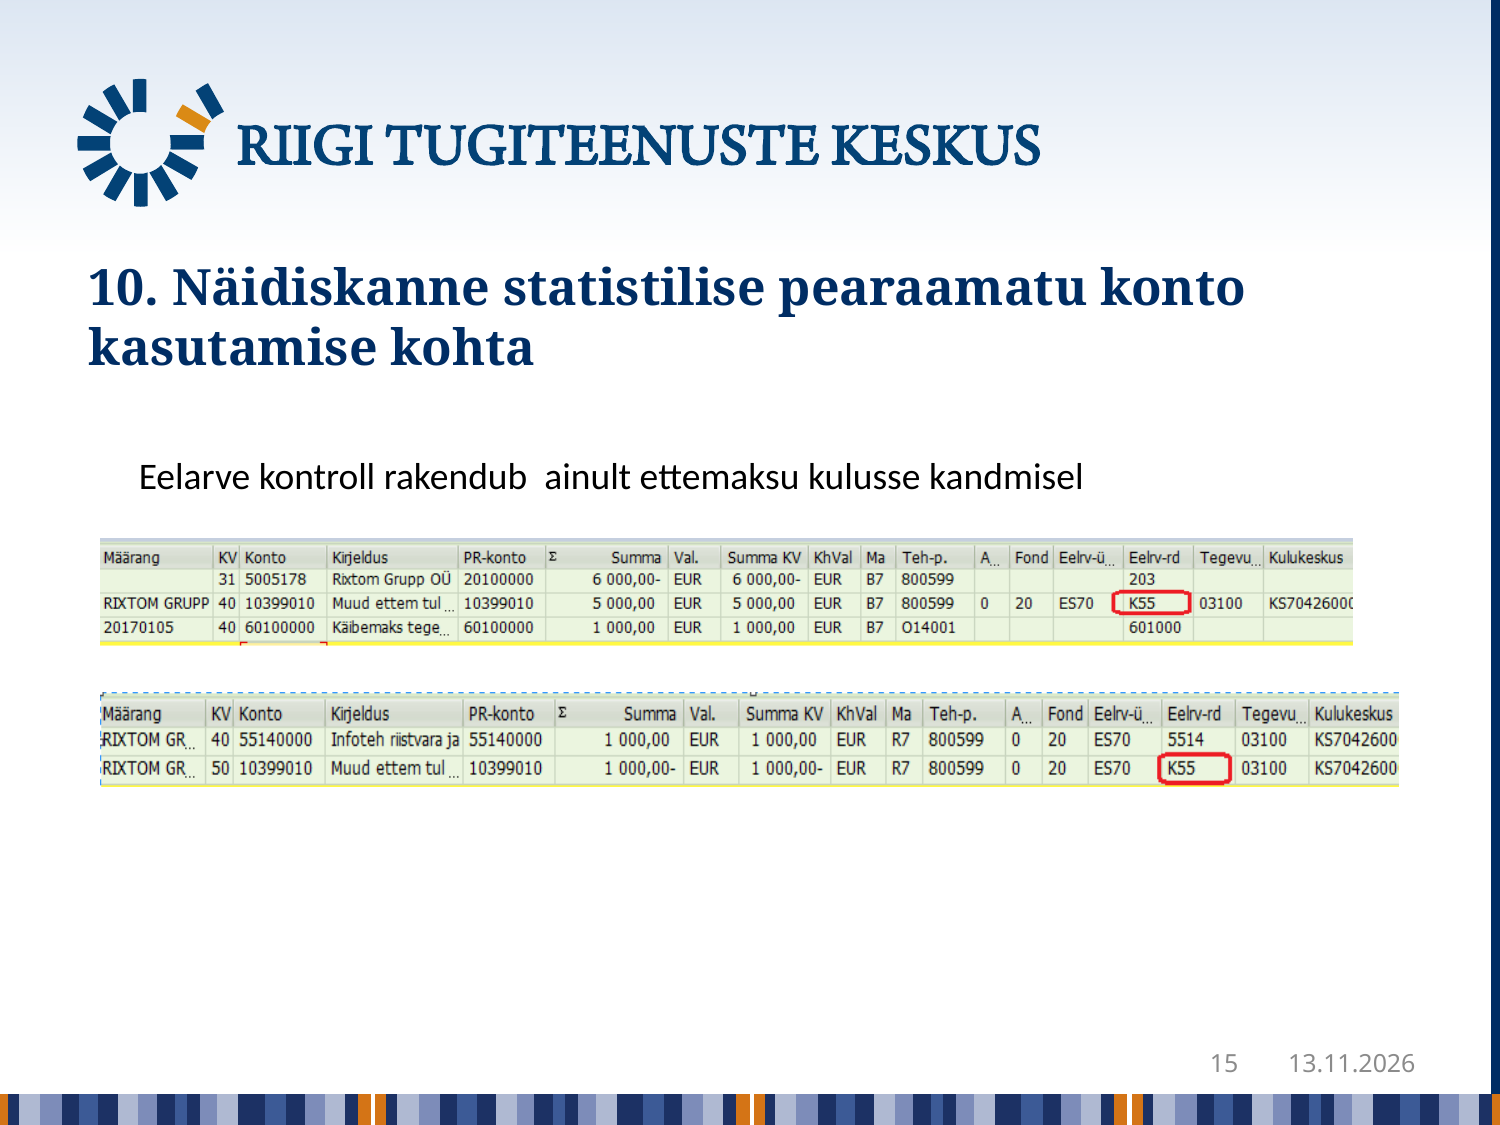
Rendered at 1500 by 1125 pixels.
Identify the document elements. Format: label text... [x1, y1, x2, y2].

slide_number 15 [1139, 1035, 1254, 1095]
title 10. Näidiskanne statistilise pearaamatu konto kasutamise kohta [88, 255, 1439, 384]
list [100, 538, 1353, 647]
text_box Eelarve kontroll rakendub ainult ettemaksu kulusse kandmisel [123, 444, 1306, 505]
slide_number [1269, 1035, 1431, 1095]
picture [100, 692, 1399, 788]
